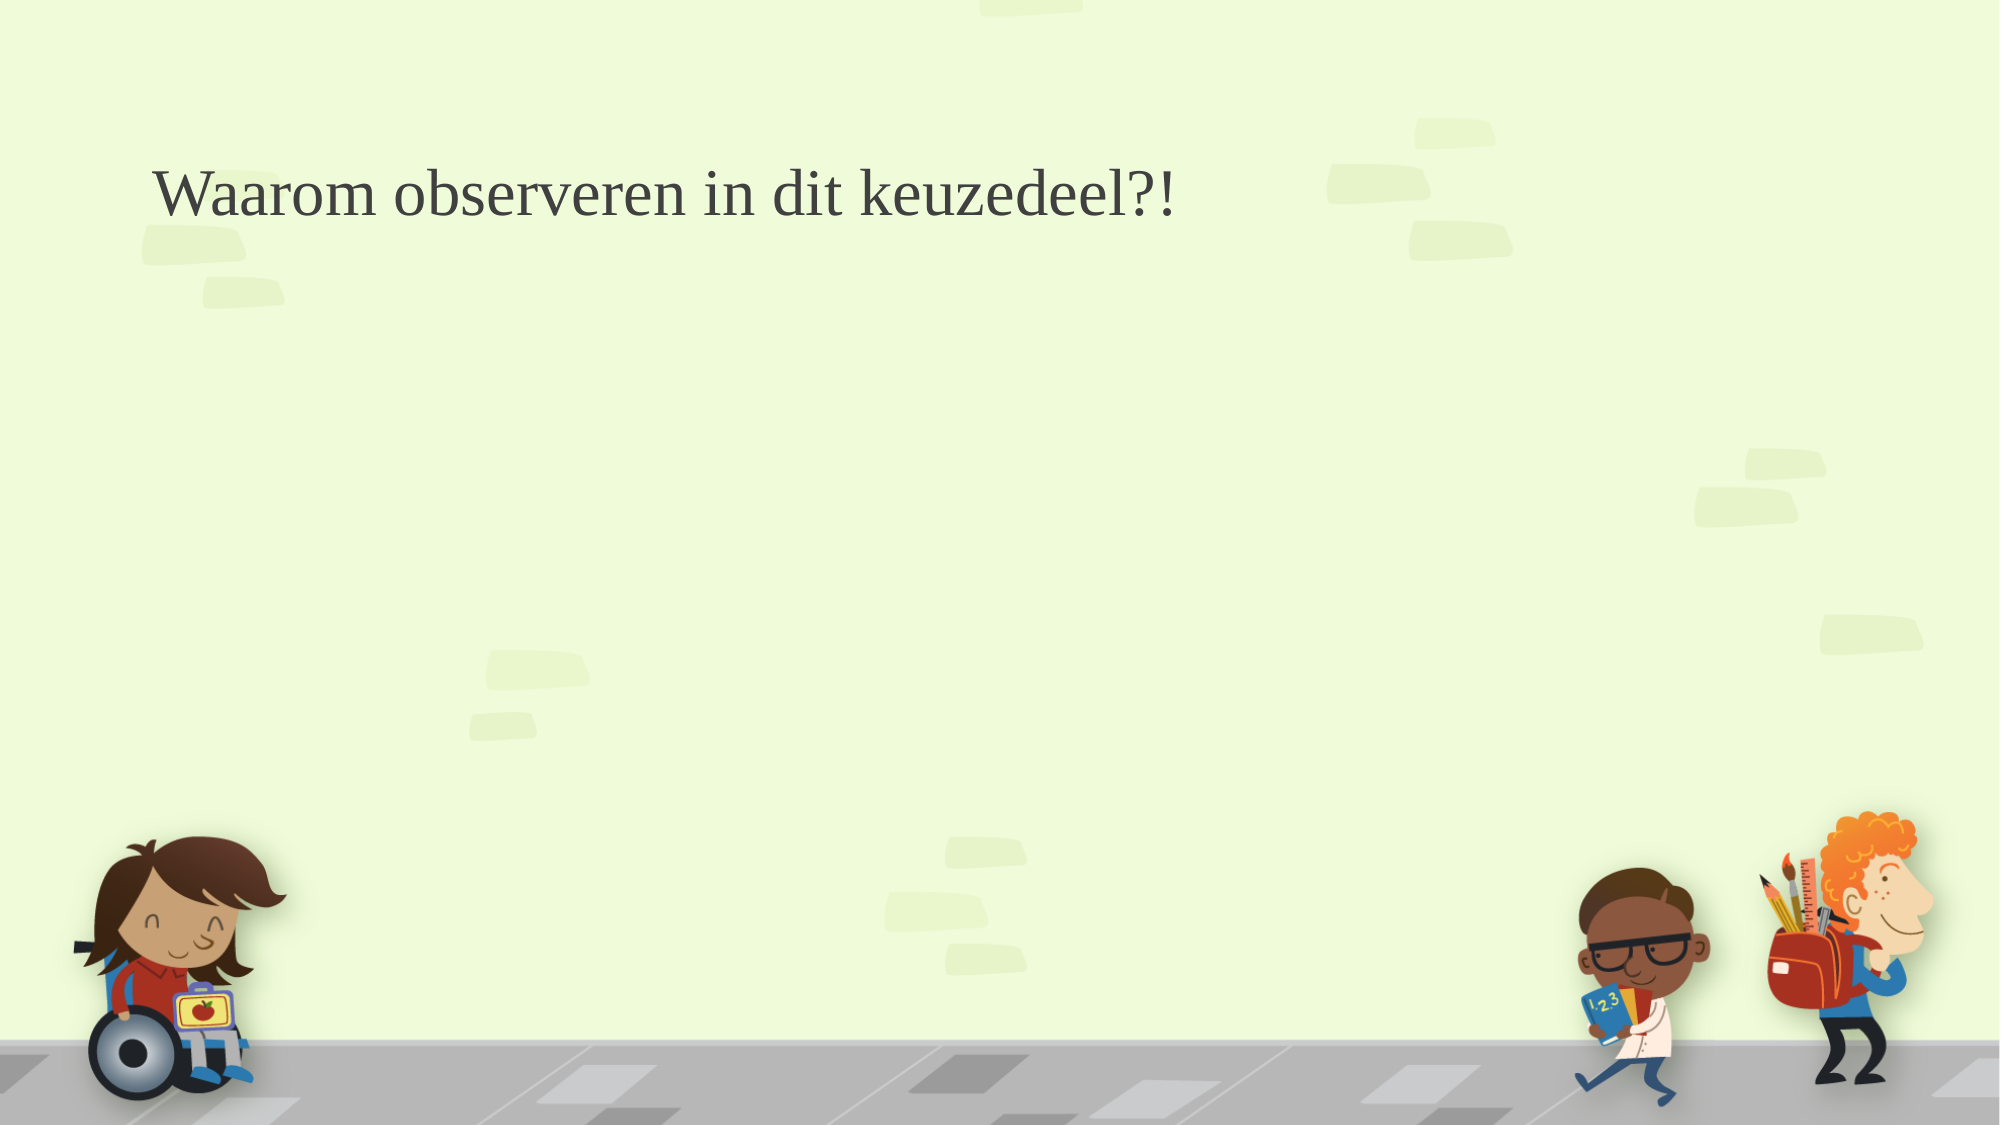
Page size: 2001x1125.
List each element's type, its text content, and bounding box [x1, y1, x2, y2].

picture [0, 0, 2000, 1125]
title Waarom observeren in dit keuzedeel?! [137, 59, 1750, 238]
